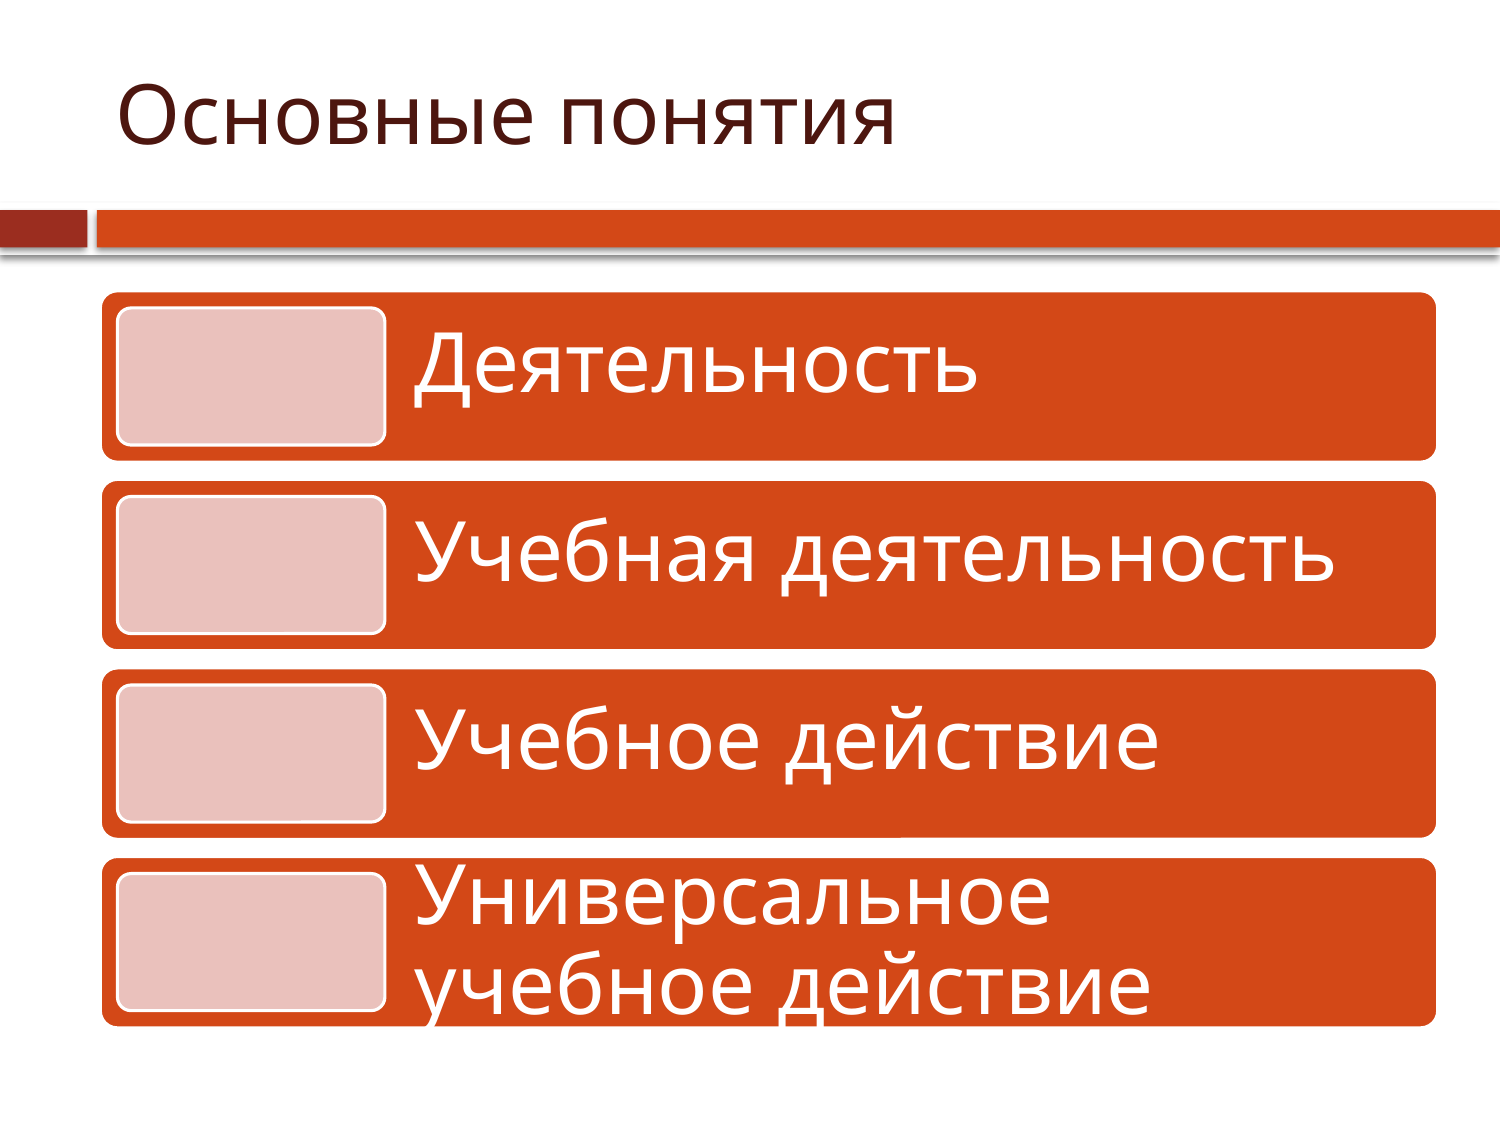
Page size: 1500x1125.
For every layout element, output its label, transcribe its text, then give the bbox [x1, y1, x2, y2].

title Основные понятия [100, 37, 1438, 185]
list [99, 290, 1439, 1029]
